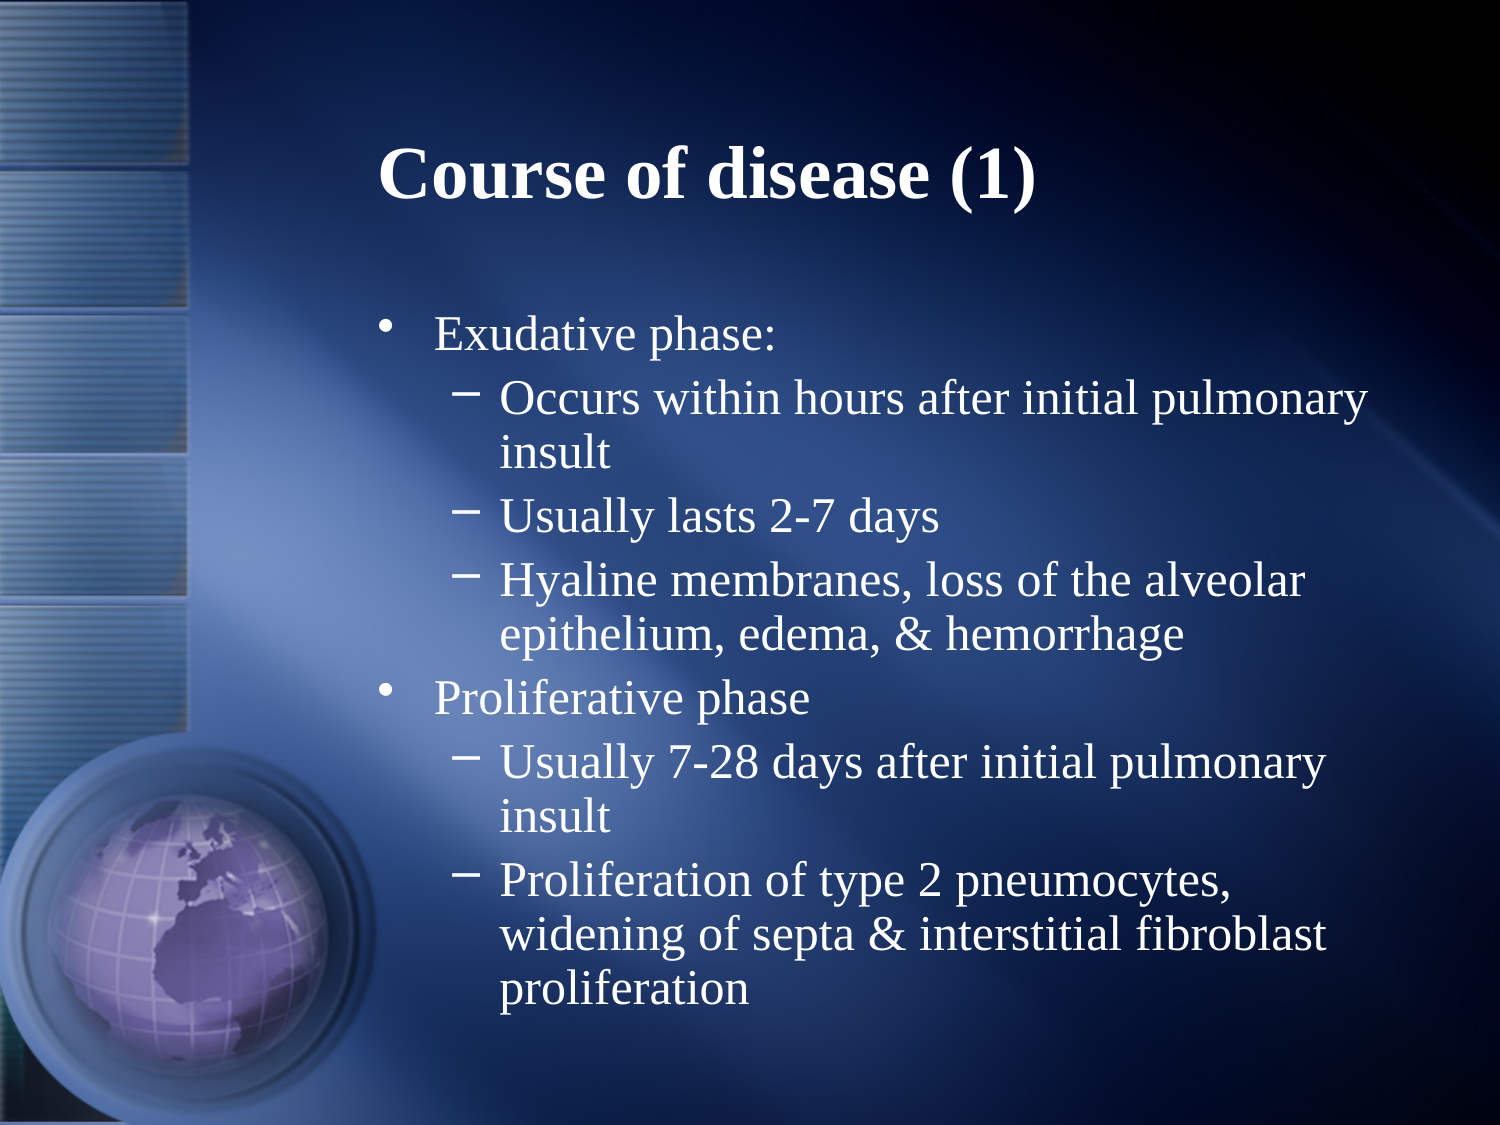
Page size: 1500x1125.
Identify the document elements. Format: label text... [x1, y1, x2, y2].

picture [0, 0, 1500, 1125]
title Course of disease (1) [362, 74, 1401, 263]
list Exudative phase: Occurs within hours after initial pulmonary insult Usually lasts 2-7 days Hyaline membranes, loss of the alveolar epithelium, edema, & hemorrhage Proliferative phase Usually 7-28 days after initial pulmonary insult Proliferation of type 2 pneumocytes, widening of septa & interstitial fibroblast proliferation [362, 299, 1401, 1001]
